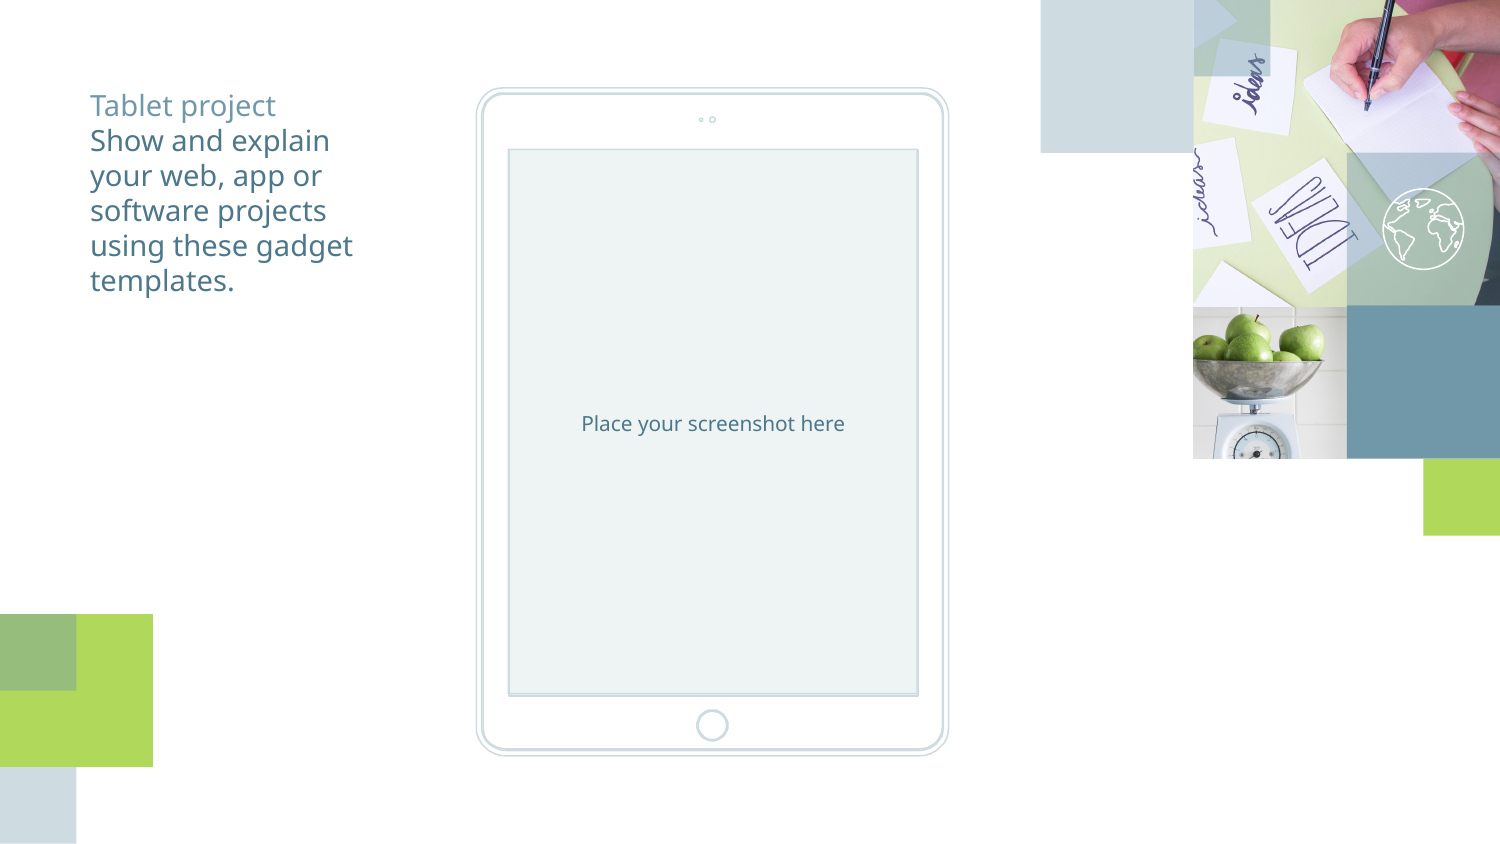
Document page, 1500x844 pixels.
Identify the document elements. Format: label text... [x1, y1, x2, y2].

text_box Place your screenshot here [508, 149, 918, 697]
text_box [476, 87, 949, 756]
list Tablet project Show and explain your web, app or software projects using these gadget templates. [75, 72, 390, 808]
picture [1193, 0, 1500, 459]
